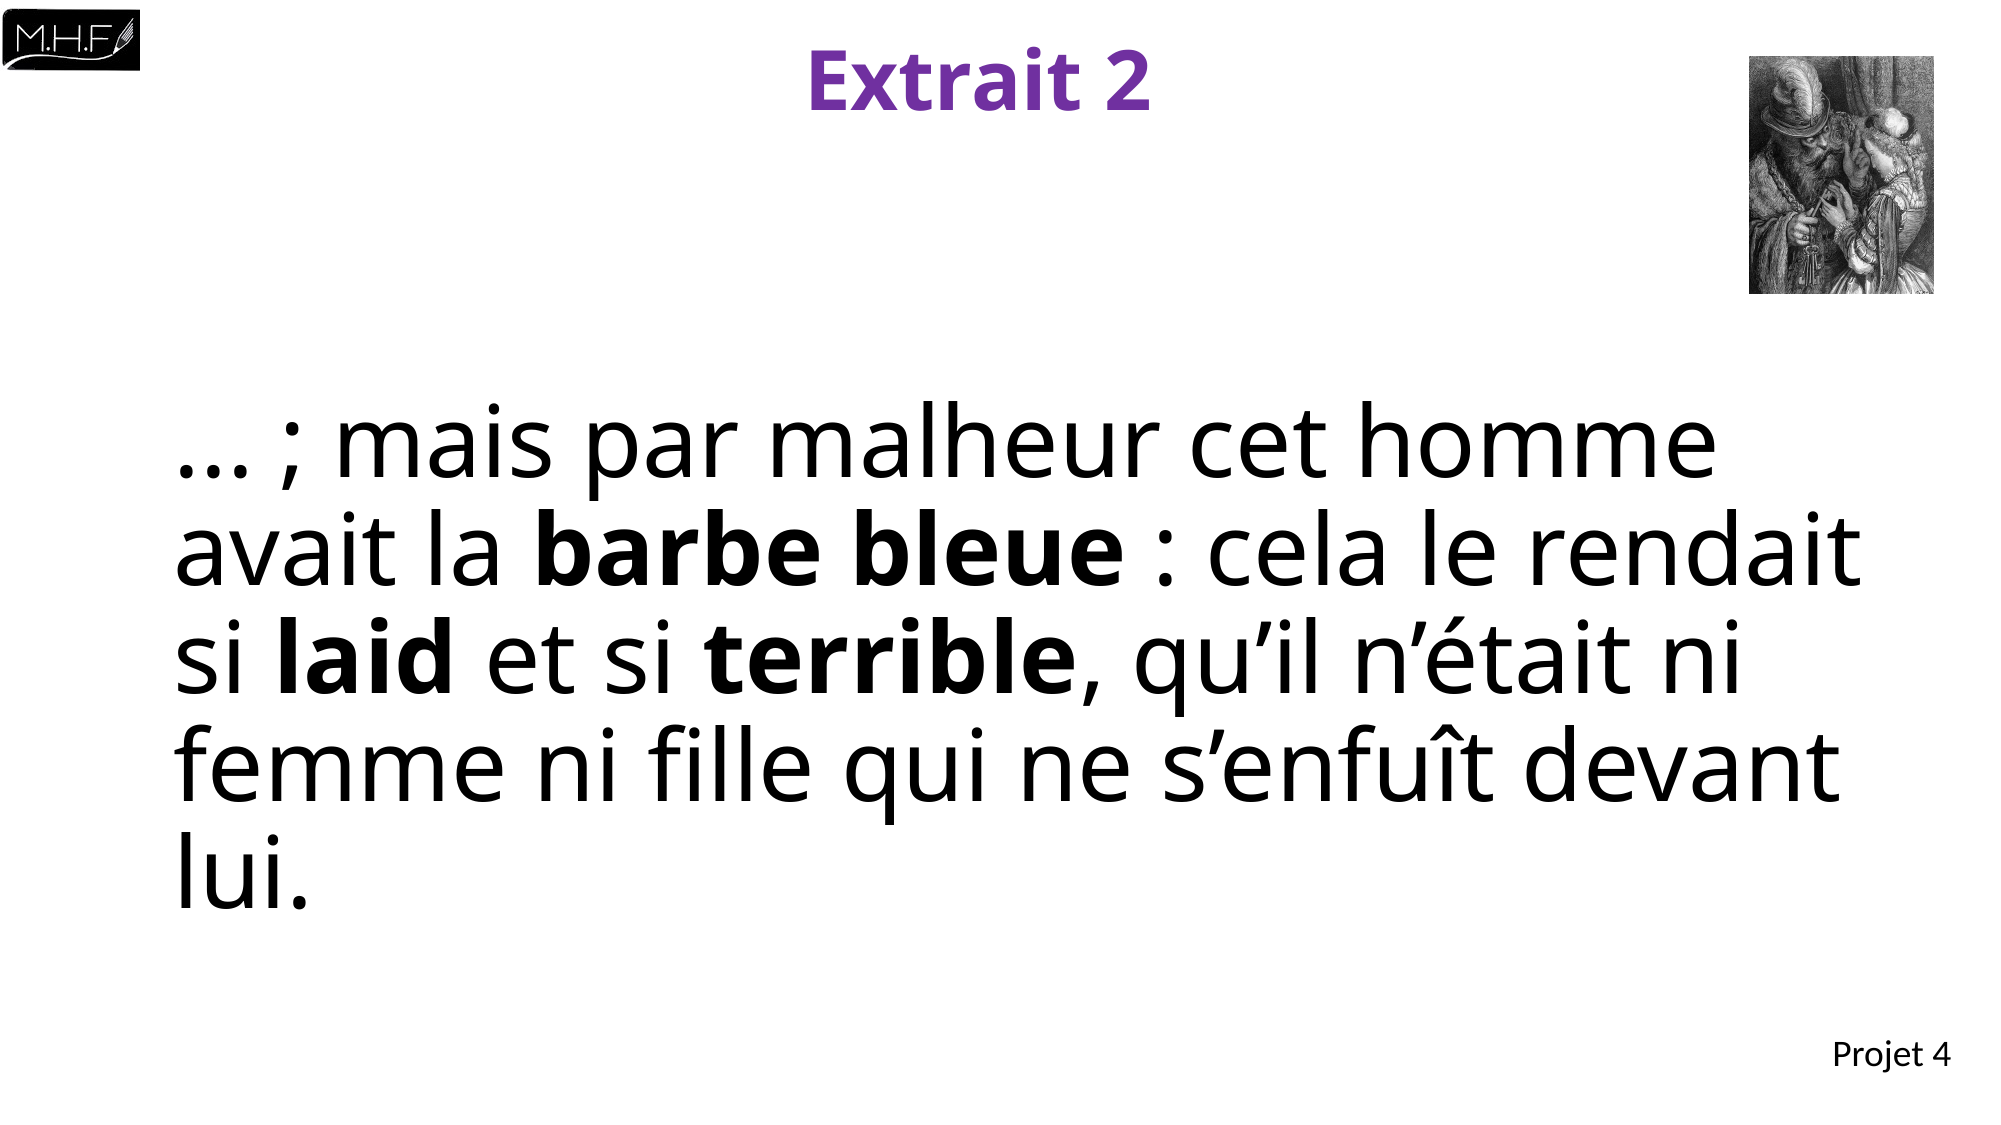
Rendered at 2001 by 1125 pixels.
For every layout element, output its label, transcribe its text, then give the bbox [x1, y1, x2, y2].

title Extrait 2 [373, 42, 1583, 125]
picture [0, 7, 140, 74]
picture [1749, 56, 1935, 294]
list ... ; mais par malheur cet homme avait la barbe bleue : cela le rendait si laid et si terrible, qu’il n’était ni femme ni fille qui ne s’enfuît devant lui. [158, 383, 1884, 1039]
text_box Projet 4 [1362, 1021, 1967, 1082]
